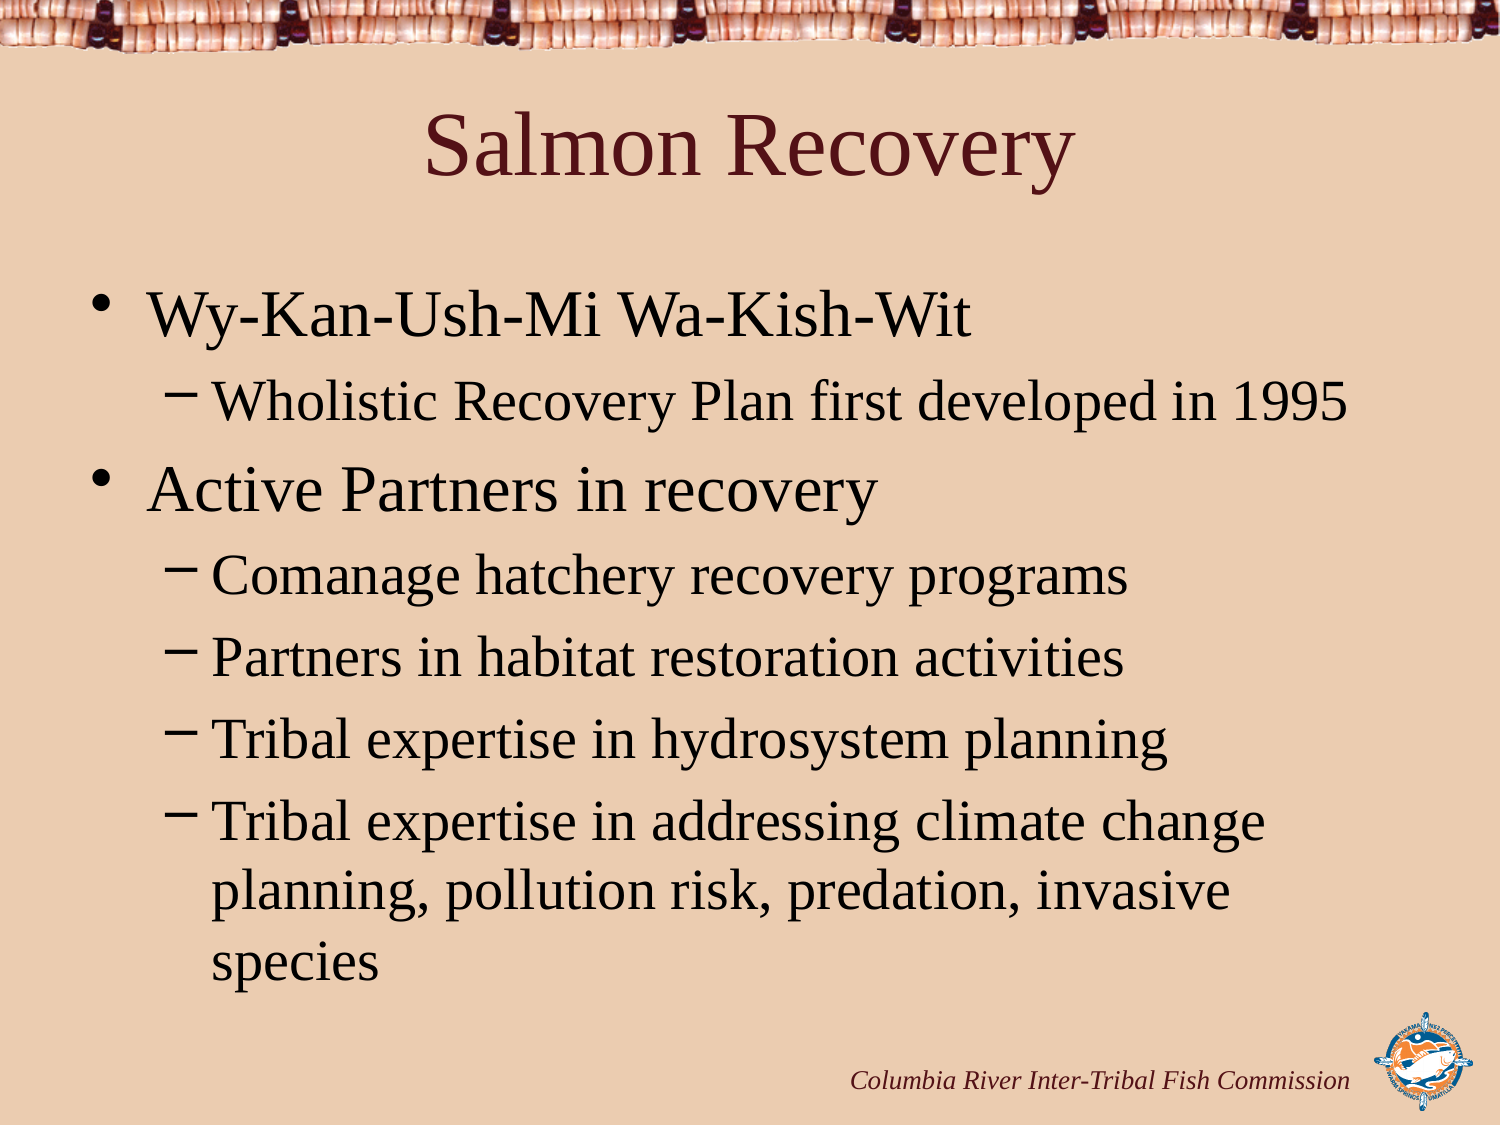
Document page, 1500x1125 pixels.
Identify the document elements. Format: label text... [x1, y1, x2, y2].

list Wy-Kan-Ush-Mi Wa-Kish-Wit Wholistic Recovery Plan first developed in 1995 Active Partners in recovery Comanage hatchery recovery programs Partners in habitat restoration activities Tribal expertise in hydrosystem planning Tribal expertise in addressing climate change planning, pollution risk, predation, invasive species [75, 262, 1425, 1005]
title Salmon Recovery [75, 45, 1425, 233]
picture [0, 0, 1500, 54]
picture [1374, 1012, 1473, 1111]
